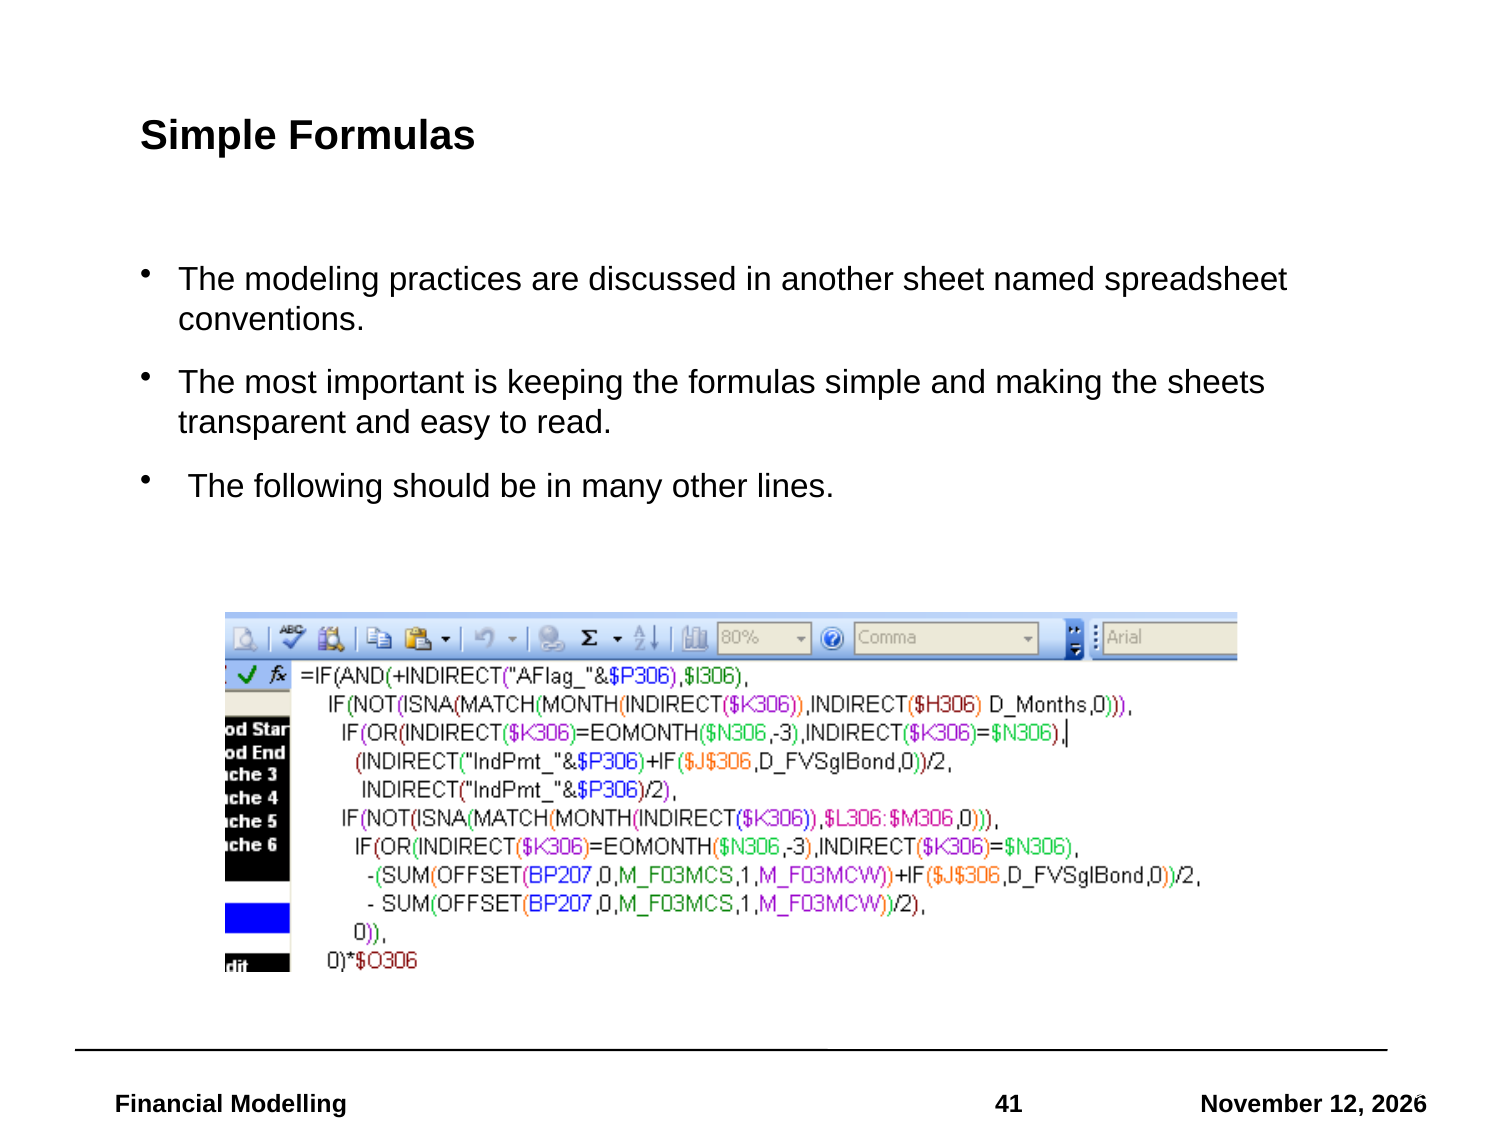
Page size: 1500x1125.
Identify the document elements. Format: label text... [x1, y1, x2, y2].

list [224, 612, 1238, 972]
title Simple Formulas [124, 99, 1413, 226]
list The modeling practices are discussed in another sheet named spreadsheet conventions. The most important is keeping the formulas simple and making the sheets transparent and easy to read. The following should be in many other lines. [124, 249, 1351, 1026]
